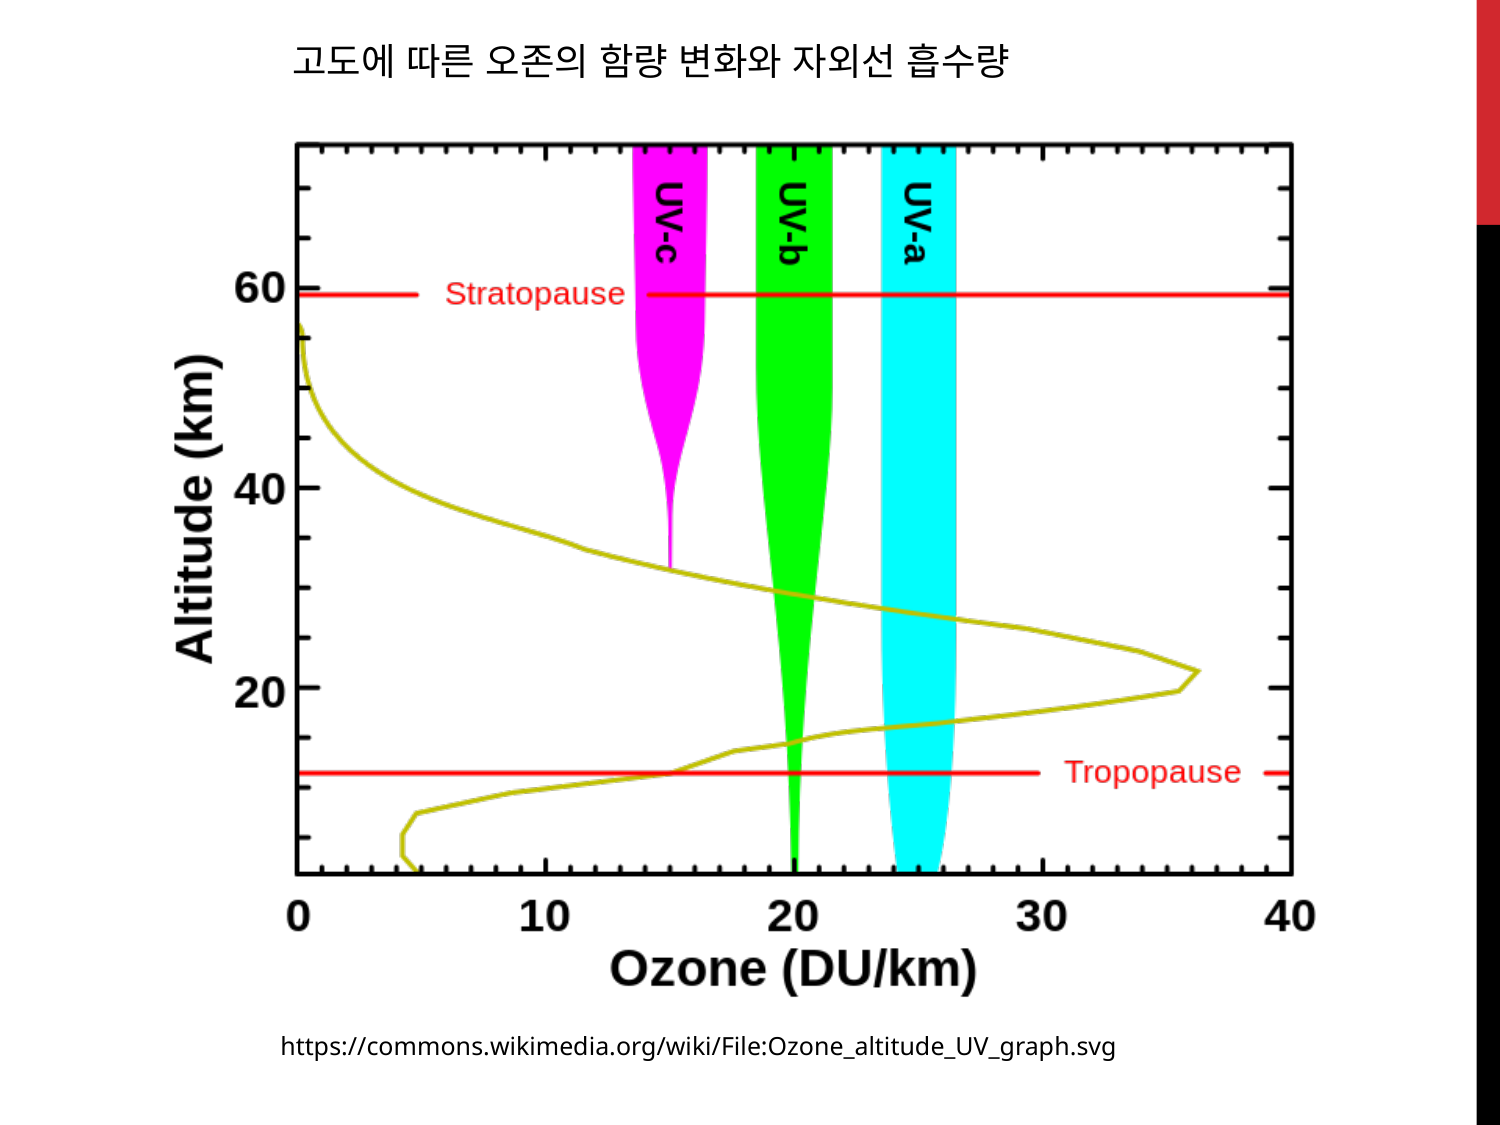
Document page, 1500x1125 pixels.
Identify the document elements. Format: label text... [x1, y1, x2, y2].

text_box https://commons.wikimedia.org/wiki/File:Ozone_altitude_UV_graph.svg [265, 1023, 1353, 1068]
picture [158, 116, 1342, 1009]
text_box 고도에 따른 오존의 함량 변화와 자외선 흡수량 [277, 30, 1164, 91]
